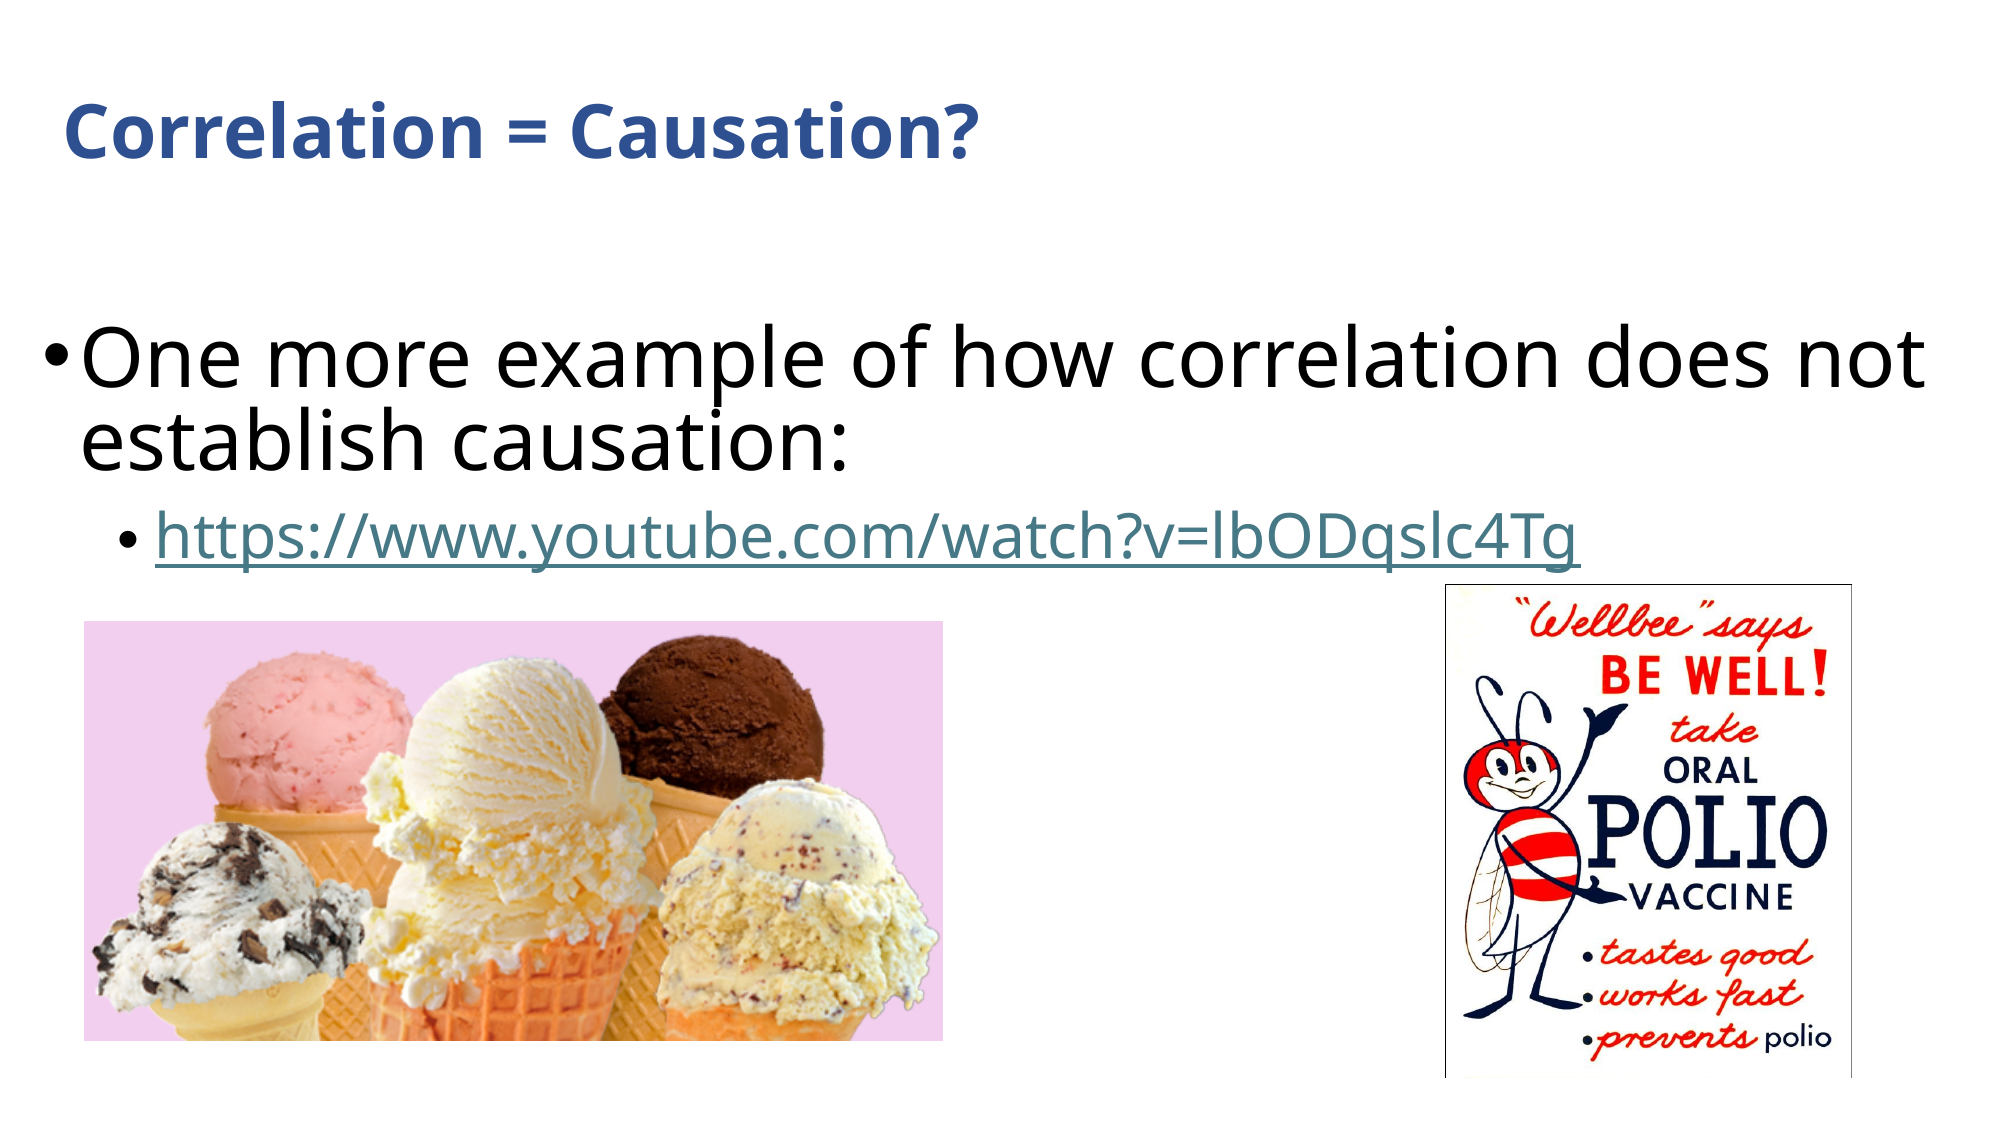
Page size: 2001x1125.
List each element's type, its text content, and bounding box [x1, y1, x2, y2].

list One more example of how correlation does not establish causation: https://www.youtube.com/watch?v=lbODqslc4Tg [27, 313, 1976, 1125]
text_box Correlation = Causation? [62, 83, 2000, 175]
picture [1444, 583, 1853, 1078]
picture [83, 620, 944, 1042]
